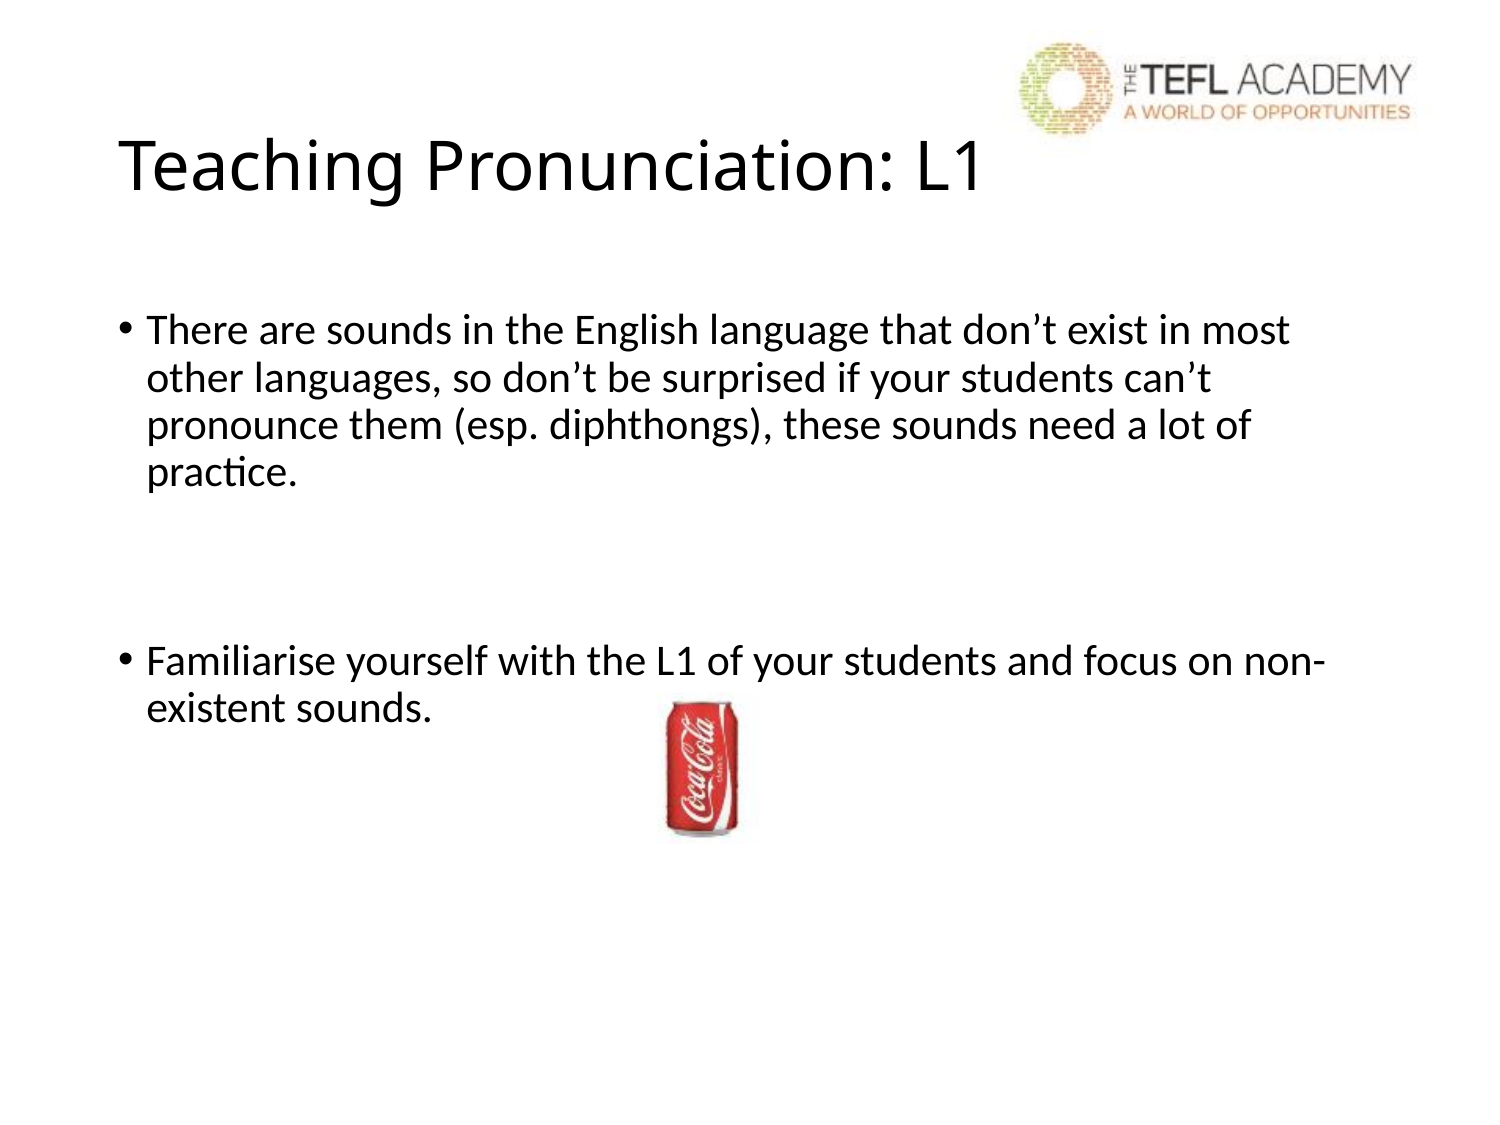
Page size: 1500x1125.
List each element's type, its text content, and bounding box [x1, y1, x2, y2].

picture [1002, 30, 1446, 157]
list There are sounds in the English language that don’t exist in most other languages, so don’t be surprised if your students can’t pronounce them (esp. diphthongs), these sounds need a lot of practice. Familiarise yourself with the L1 of your students and focus on non-existent sounds. [103, 299, 1397, 1014]
title Teaching Pronunciation: L1 [103, 59, 1397, 278]
picture [608, 692, 798, 844]
